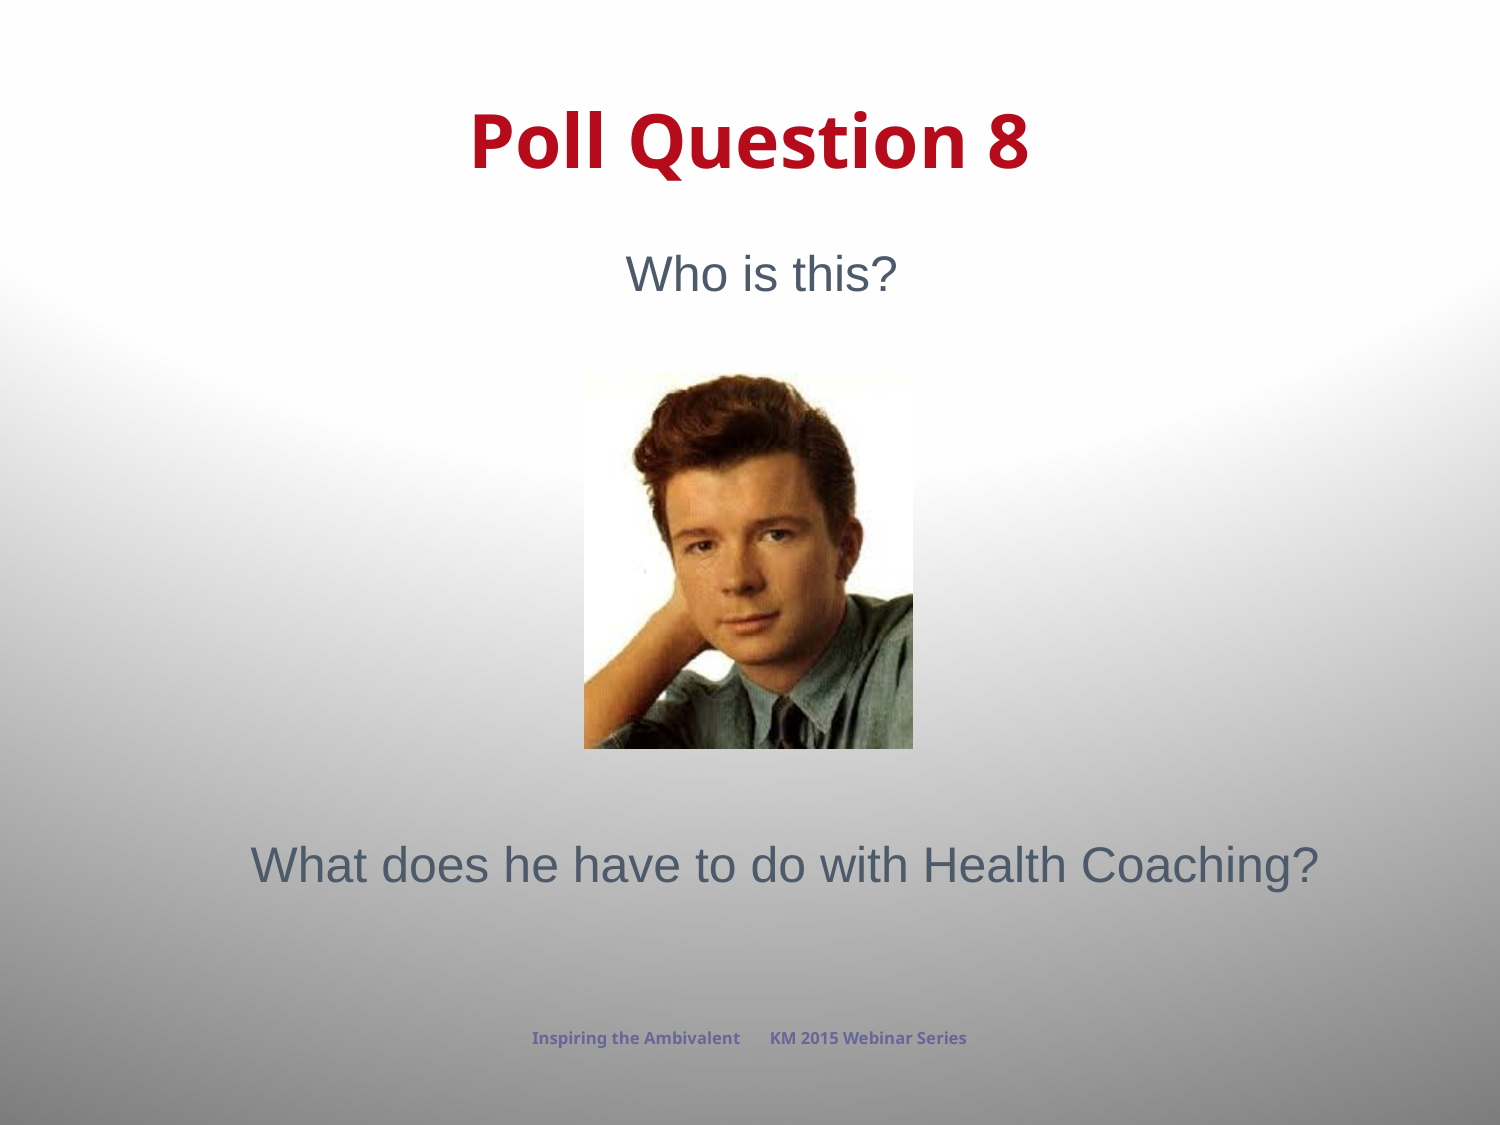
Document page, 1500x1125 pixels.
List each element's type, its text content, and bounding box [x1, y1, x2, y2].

text_box What does he have to do with Health Coaching? [88, 798, 1483, 934]
footer Inspiring the Ambivalent KM 2015 Webinar Series [512, 1024, 988, 1103]
list Who is this? [64, 208, 1459, 343]
title Poll Question 8 [75, 45, 1425, 208]
picture [0, 0, 1500, 1125]
